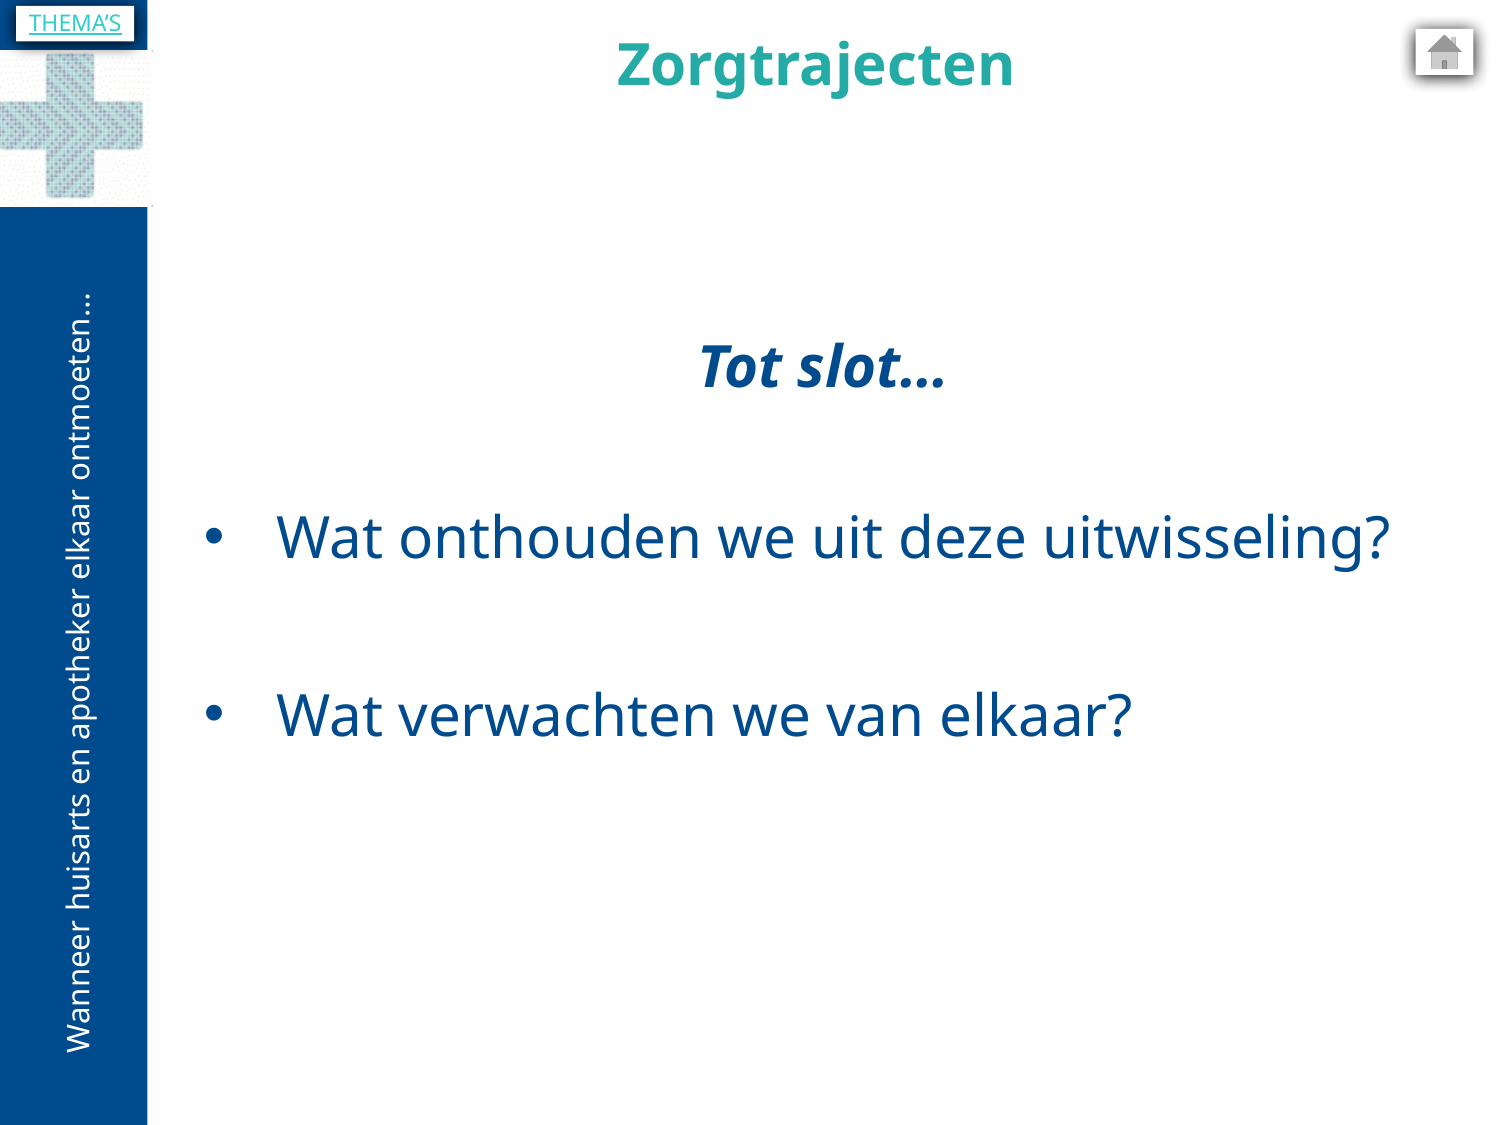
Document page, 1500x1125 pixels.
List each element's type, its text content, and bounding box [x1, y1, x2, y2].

text_box THEMA’S [15, 5, 135, 42]
list Tot slot… Wat onthouden we uit deze uitwisseling? Wat verwachten we van elkaar? [189, 329, 1458, 1125]
text_box [1415, 28, 1474, 76]
picture [0, 50, 154, 207]
list Zorgtrajecten [174, 28, 1458, 121]
